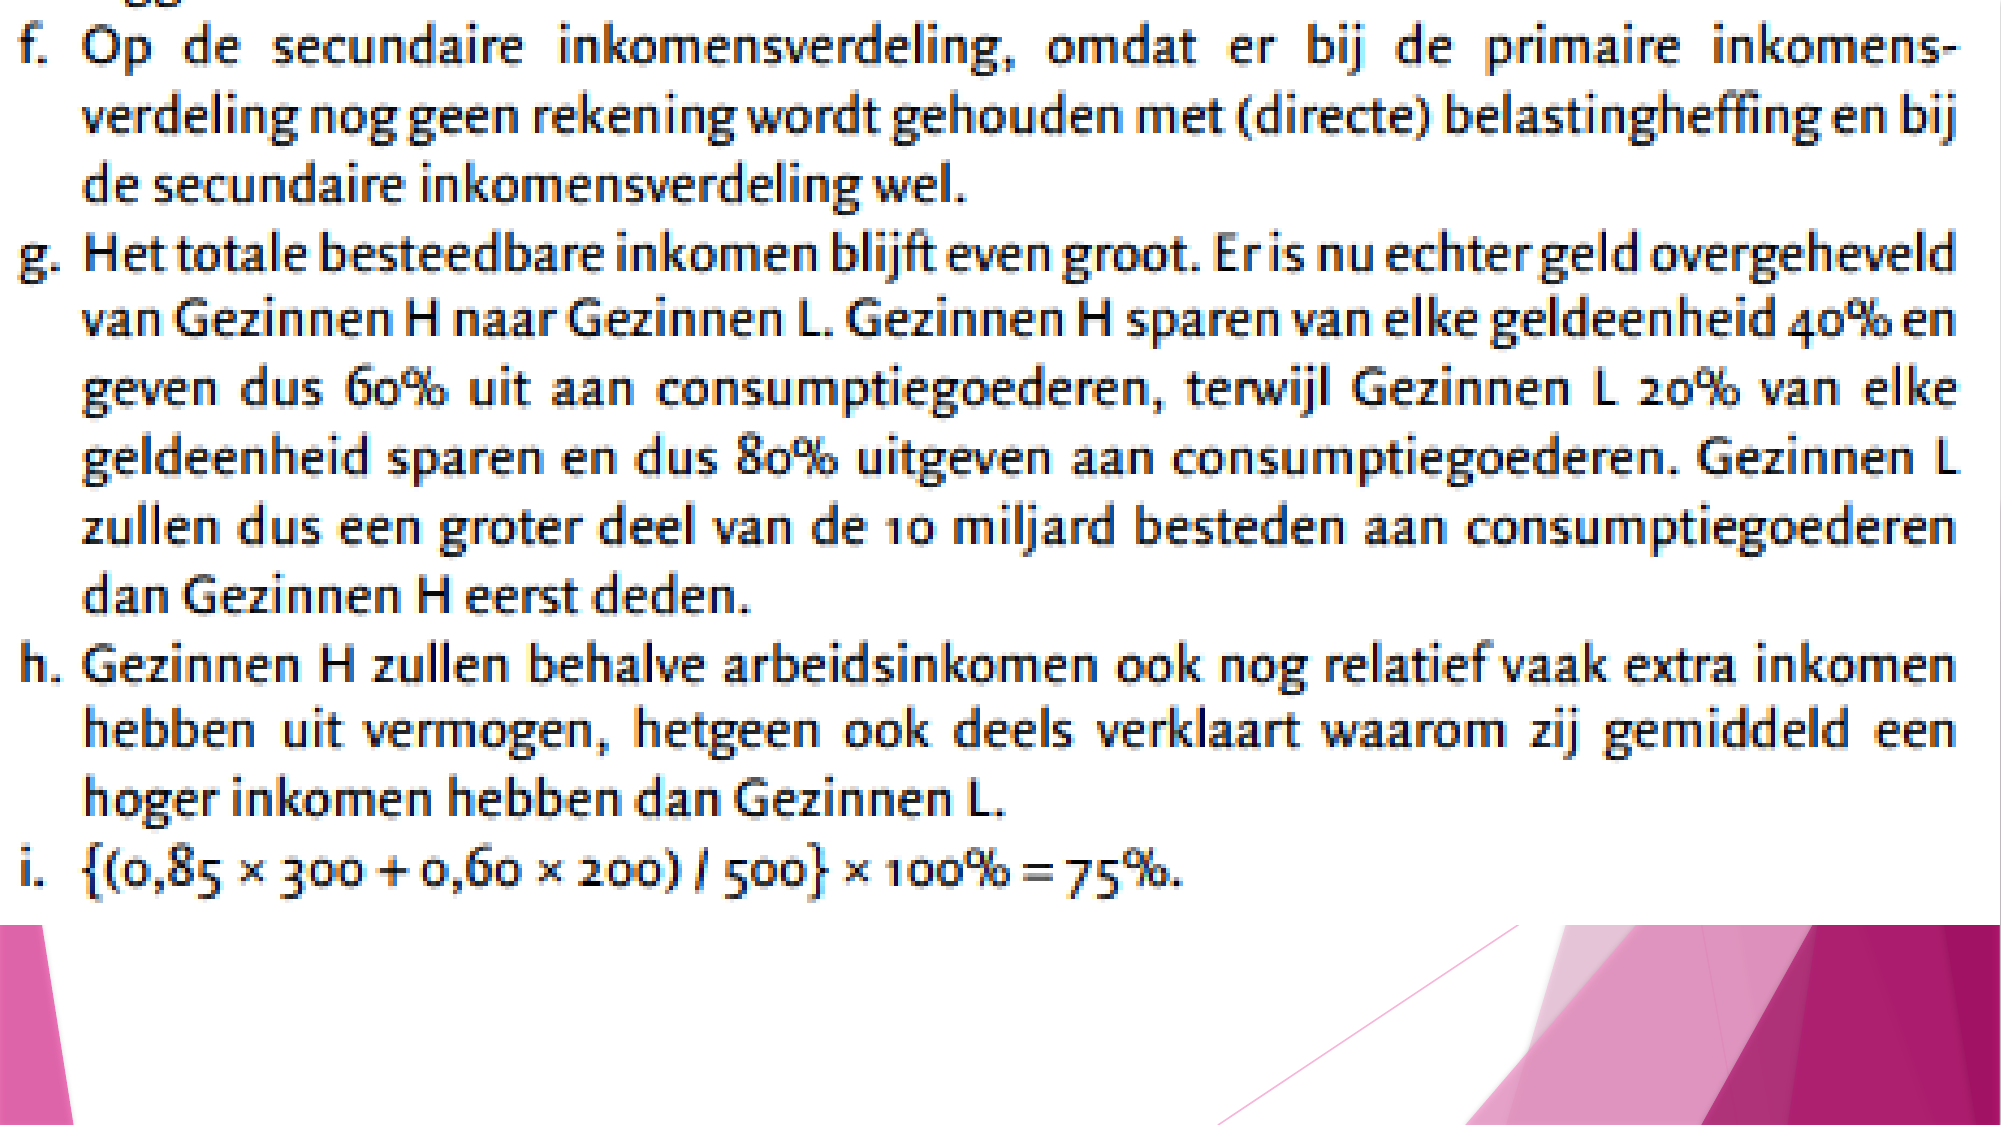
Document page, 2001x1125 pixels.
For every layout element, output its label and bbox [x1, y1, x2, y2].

picture [0, 0, 2000, 925]
